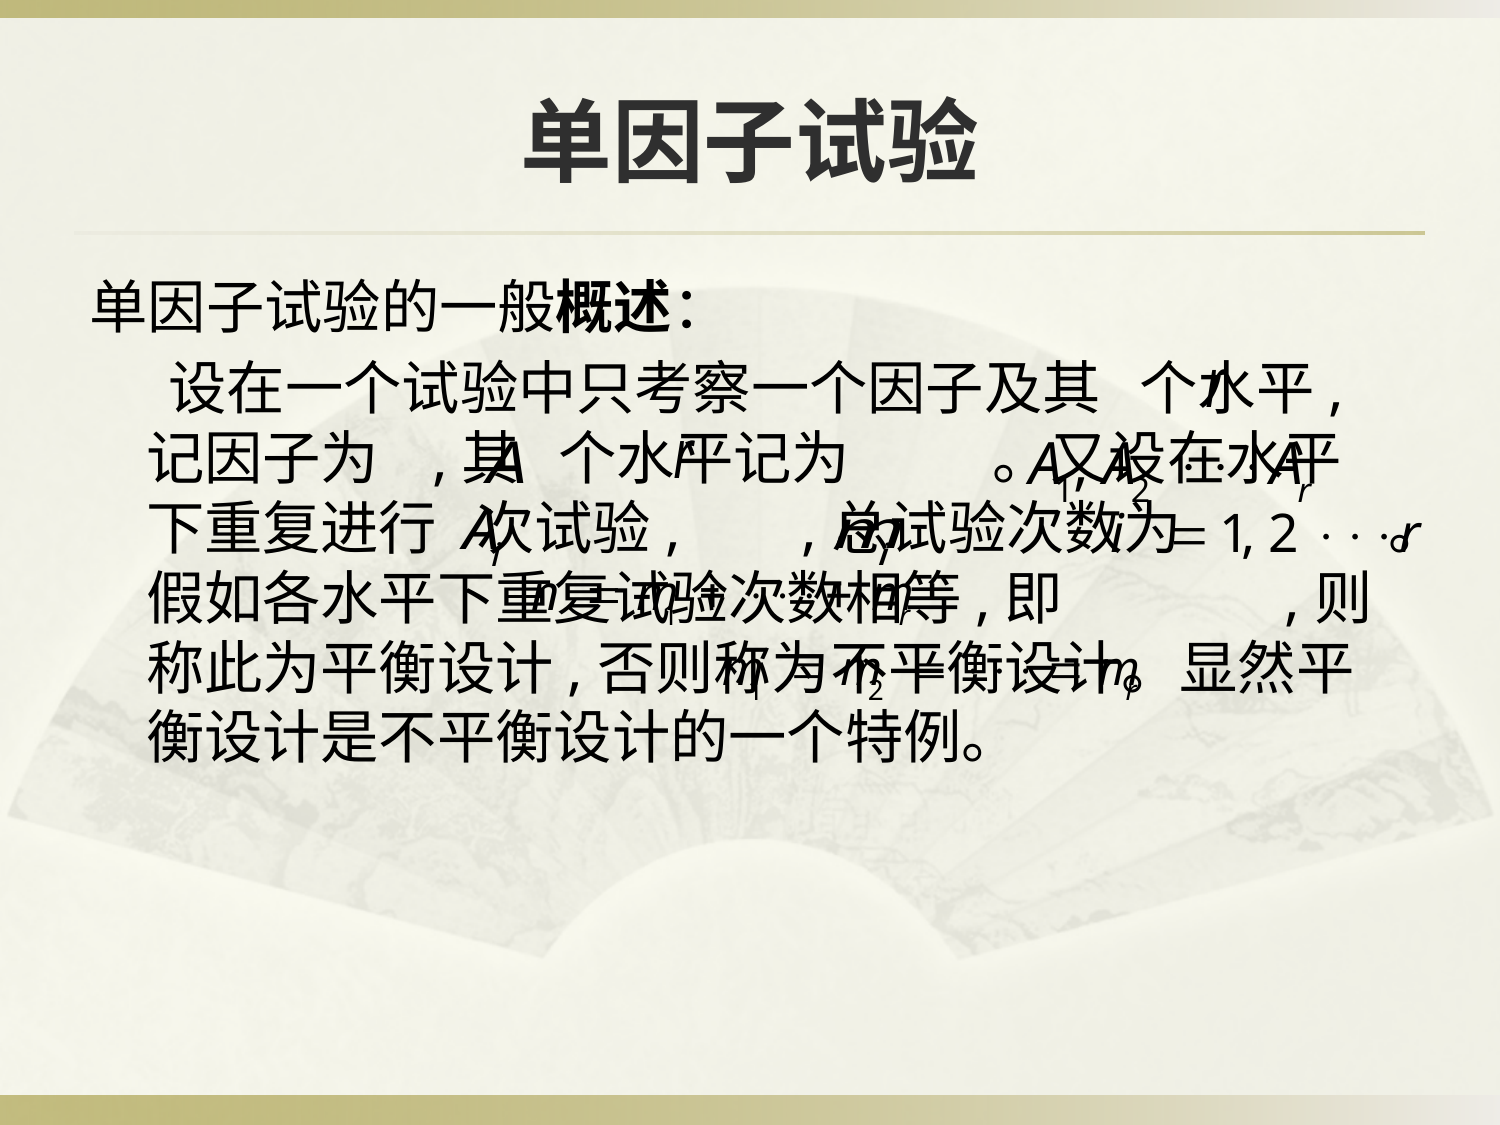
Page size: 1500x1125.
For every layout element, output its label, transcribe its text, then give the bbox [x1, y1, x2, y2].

list 单因子试验的一般概述： 设在一个试验中只考察一个因子及其 个水平,记因子为 ,其 个水平记为 。又设在水平 下重复进行 次试验, ,总试验次数为 。假如各水平下重复试验次数相等,即 ,则称此为平衡设计,否则称为不平衡设计。显然平衡设计是不平衡设计的一个特例。 [75, 262, 1425, 1032]
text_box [666, 432, 715, 491]
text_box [1198, 361, 1247, 420]
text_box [1106, 502, 1442, 571]
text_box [454, 488, 526, 578]
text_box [1021, 420, 1330, 514]
title 单因子试验 [75, 45, 1425, 233]
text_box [714, 632, 1153, 710]
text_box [820, 491, 918, 557]
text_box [525, 557, 928, 636]
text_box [477, 429, 538, 494]
